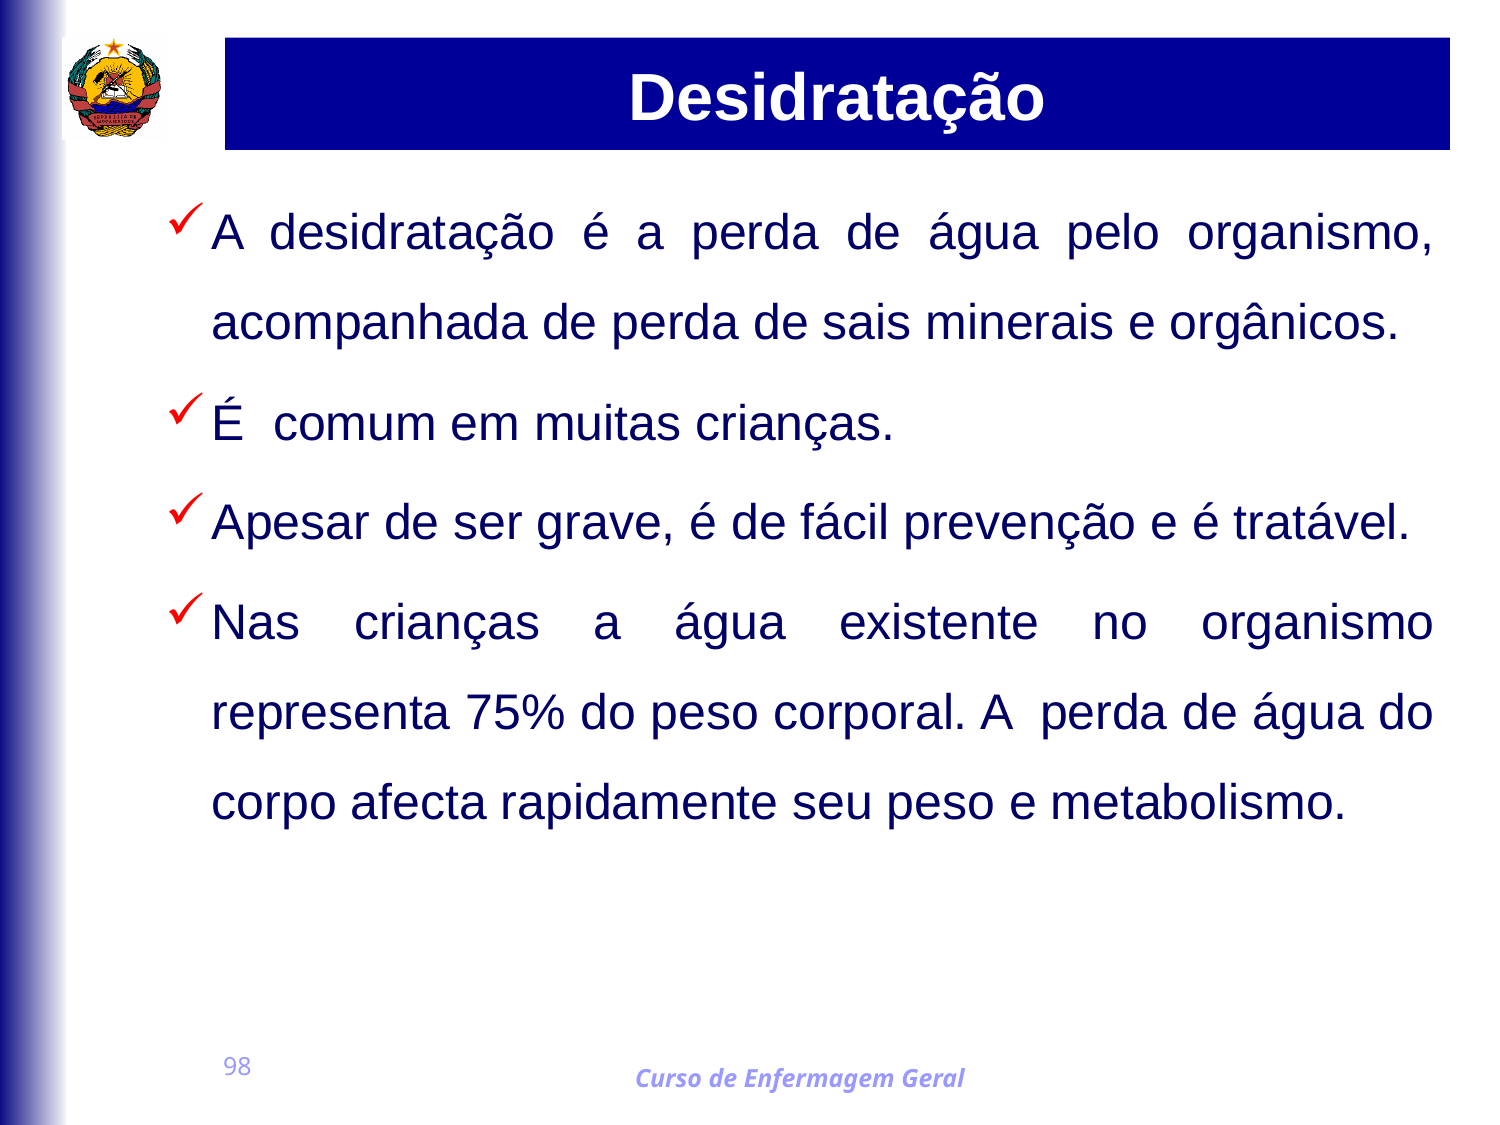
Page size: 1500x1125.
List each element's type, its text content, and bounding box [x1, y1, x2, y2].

footer Curso de Enfermagem Geral [499, 1049, 1101, 1101]
list A desidratação é a perda de água pelo organismo, acompanhada de perda de sais minerais e orgânicos. É comum em muitas crianças. Apesar de ser grave, é de fácil prevenção e é tratável. Nas crianças a água existente no organismo representa 75% do peso corporal. A perda de água do corpo afecta rapidamente seu peso e metabolismo. [74, 162, 1451, 1031]
title Desidratação [224, 37, 1451, 151]
slide_number 98 [62, 1037, 413, 1098]
